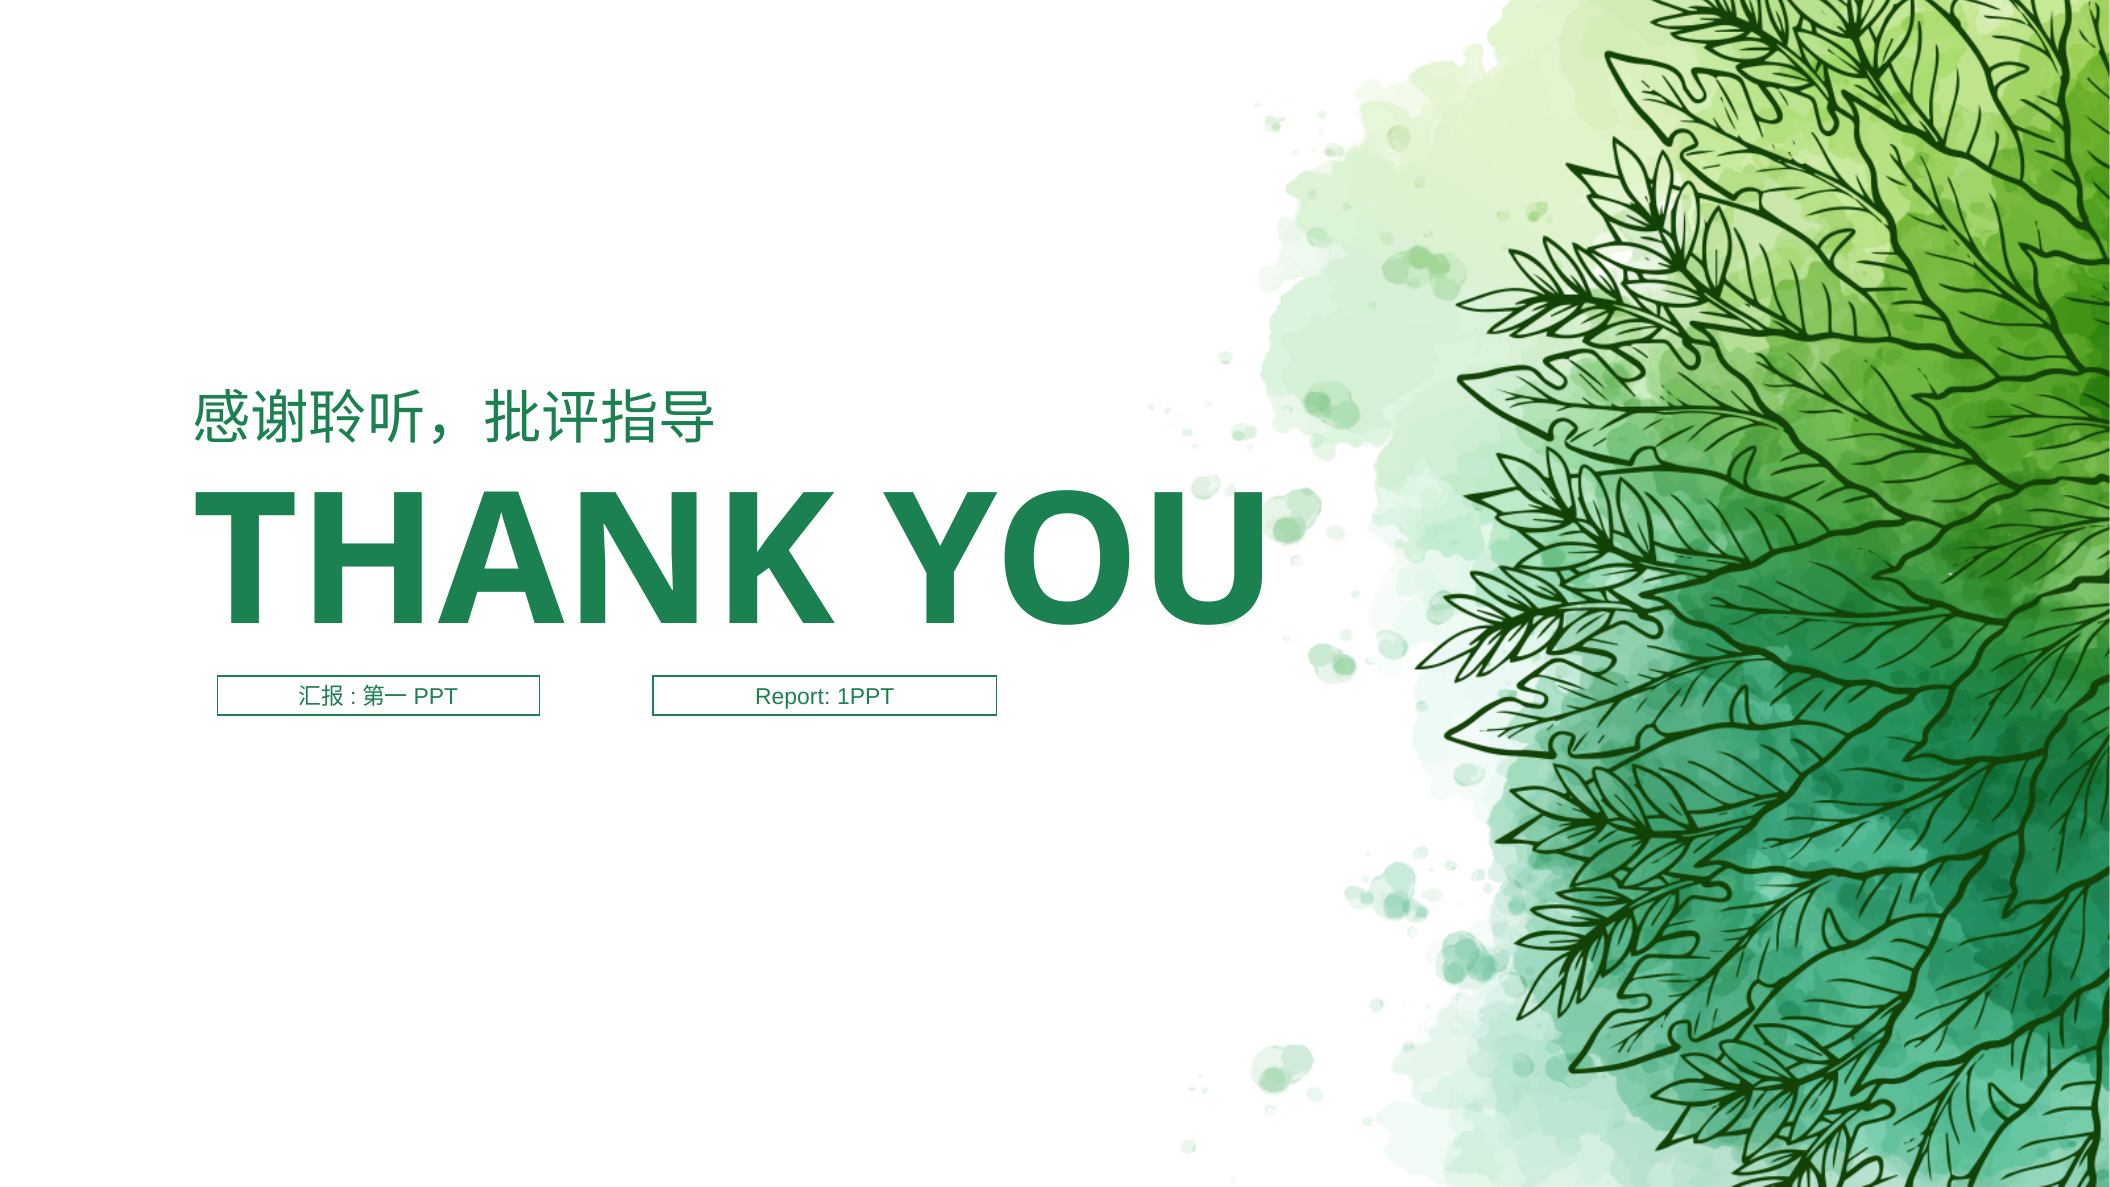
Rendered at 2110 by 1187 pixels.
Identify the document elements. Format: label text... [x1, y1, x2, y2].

text_box THANK YOU [192, 440, 1414, 661]
text_box 汇报:第一PPT [217, 675, 540, 716]
text_box [0, 0, 2110, 1187]
text_box Report: 1PPT [653, 675, 997, 716]
text_box 感谢聆听，批评指导 [192, 380, 1319, 451]
